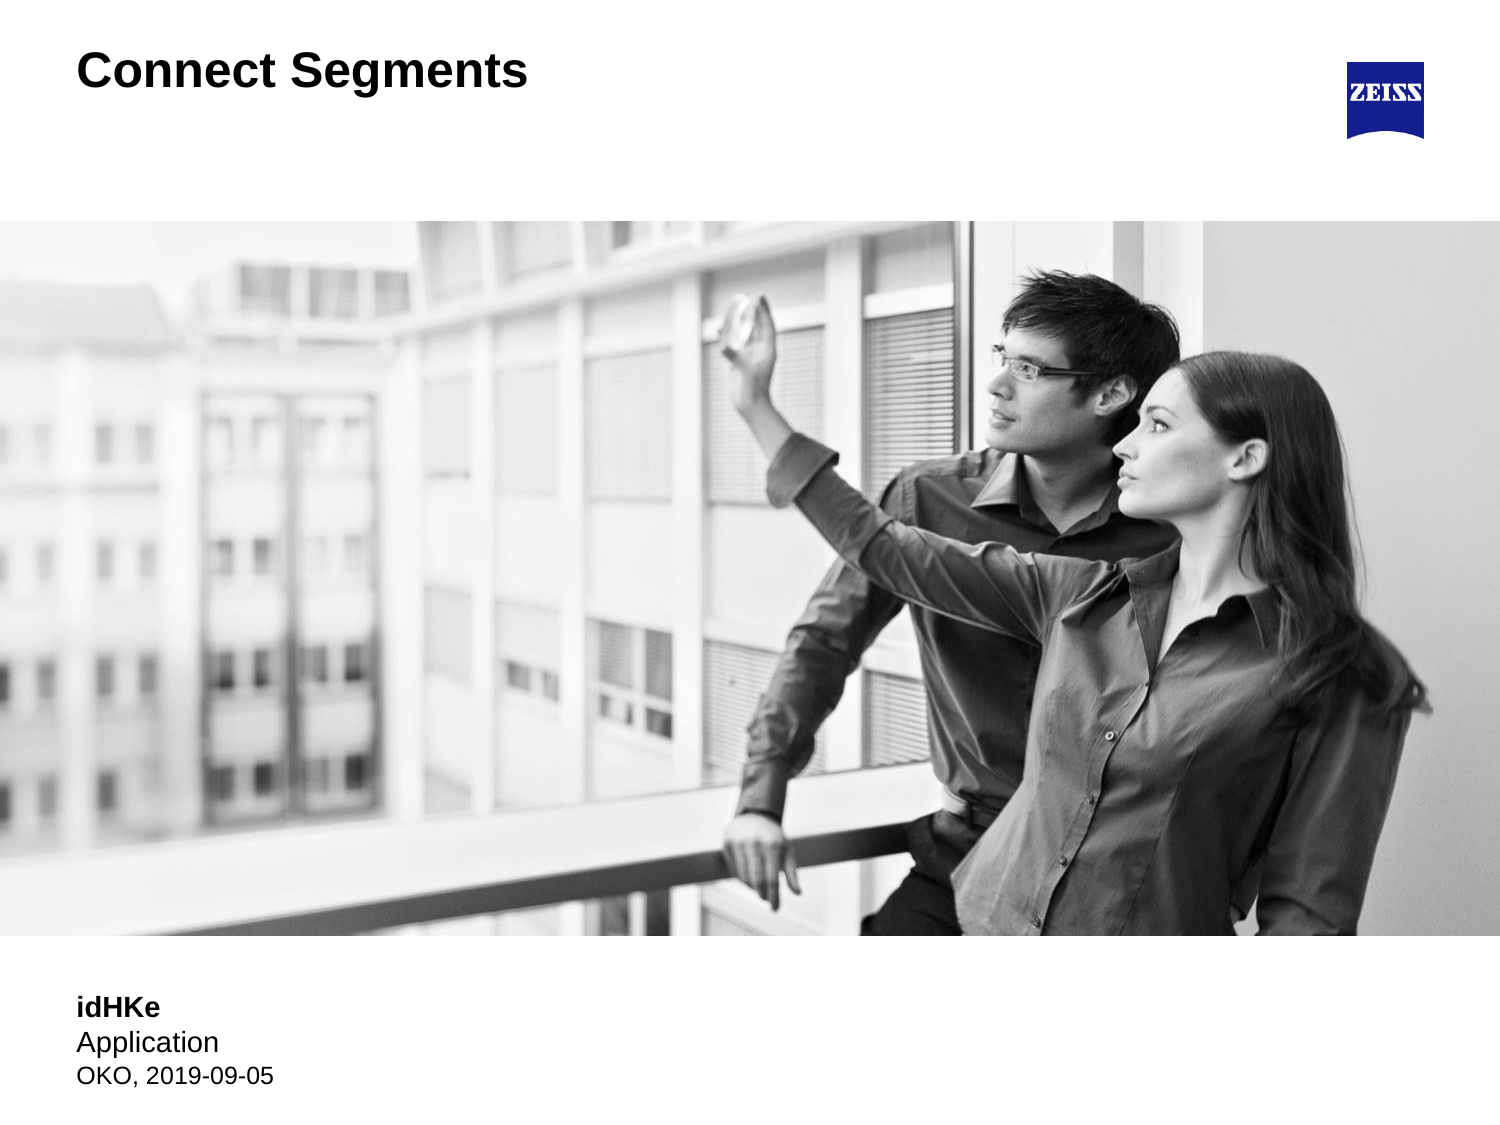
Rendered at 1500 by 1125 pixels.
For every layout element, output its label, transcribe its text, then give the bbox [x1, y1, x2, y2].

text_box OKO, 2019-09-05 [76, 1059, 639, 1090]
text_box idHKe [76, 987, 639, 1023]
picture [1347, 62, 1424, 139]
picture [0, 221, 1500, 936]
title Connect Segments [76, 43, 1095, 197]
text_box Application [76, 1023, 639, 1059]
